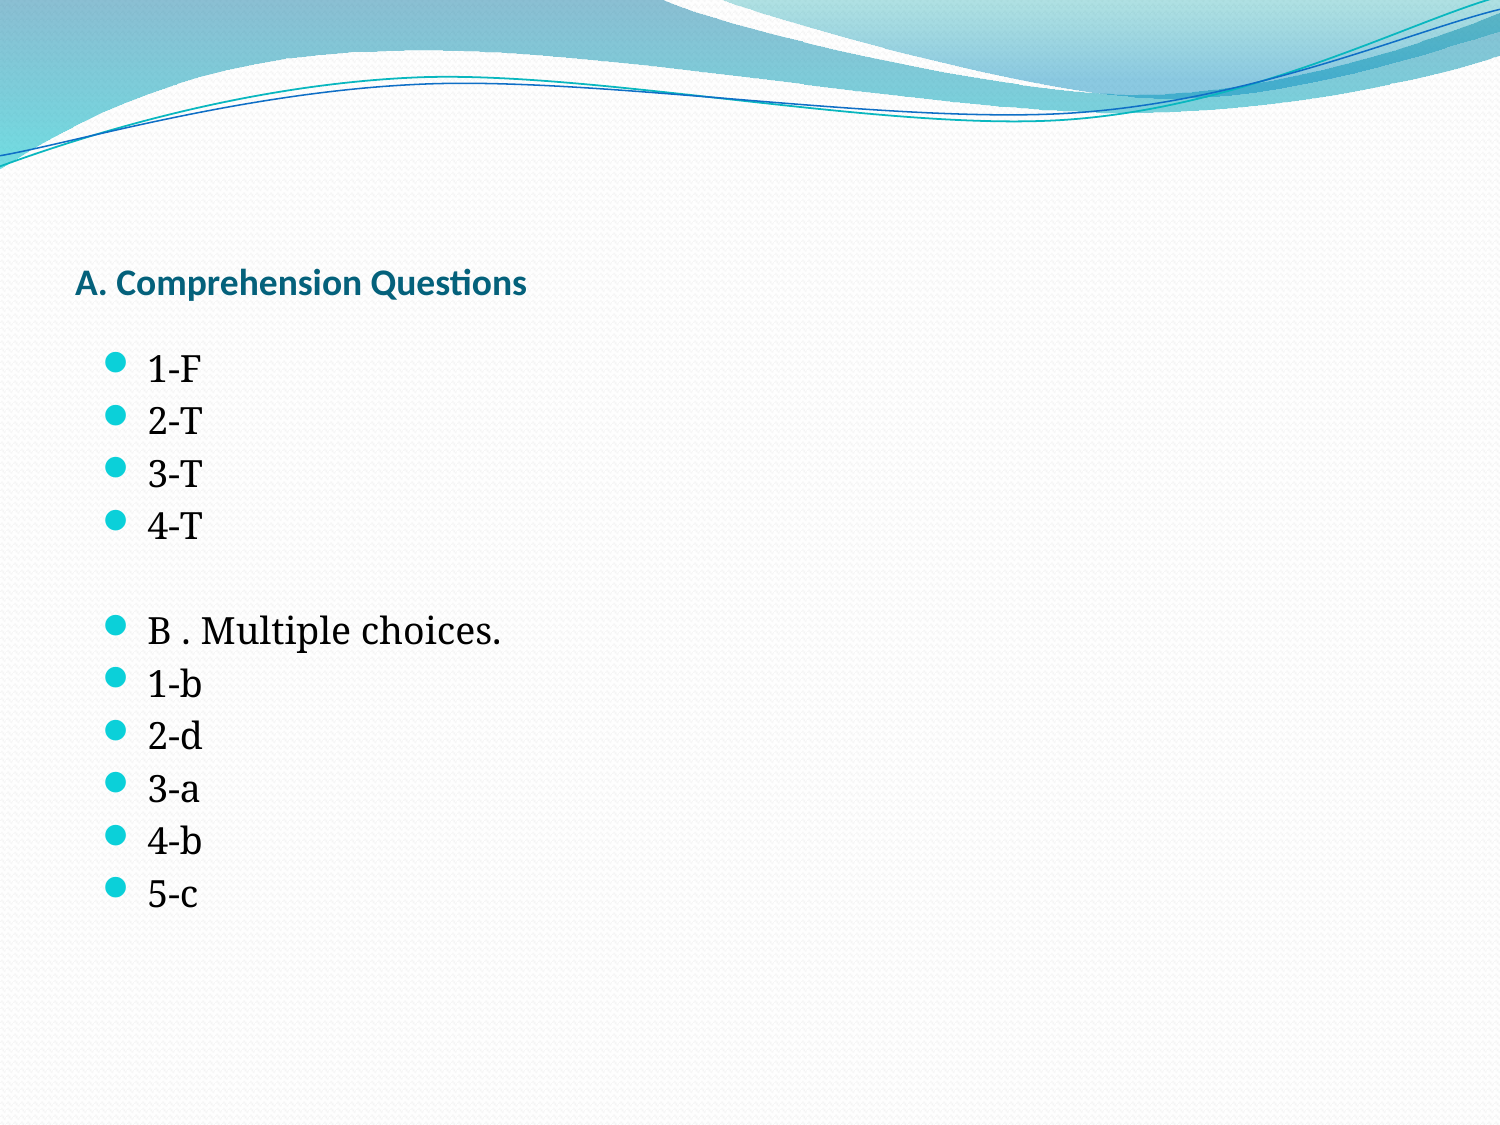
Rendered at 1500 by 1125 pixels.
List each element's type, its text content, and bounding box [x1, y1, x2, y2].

title A. Comprehension Questions [75, 115, 1425, 303]
list 1-F 2-T 3-T 4-T B . Multiple choices. 1-b 2-d 3-a 4-b 5-c [87, 337, 1438, 1050]
